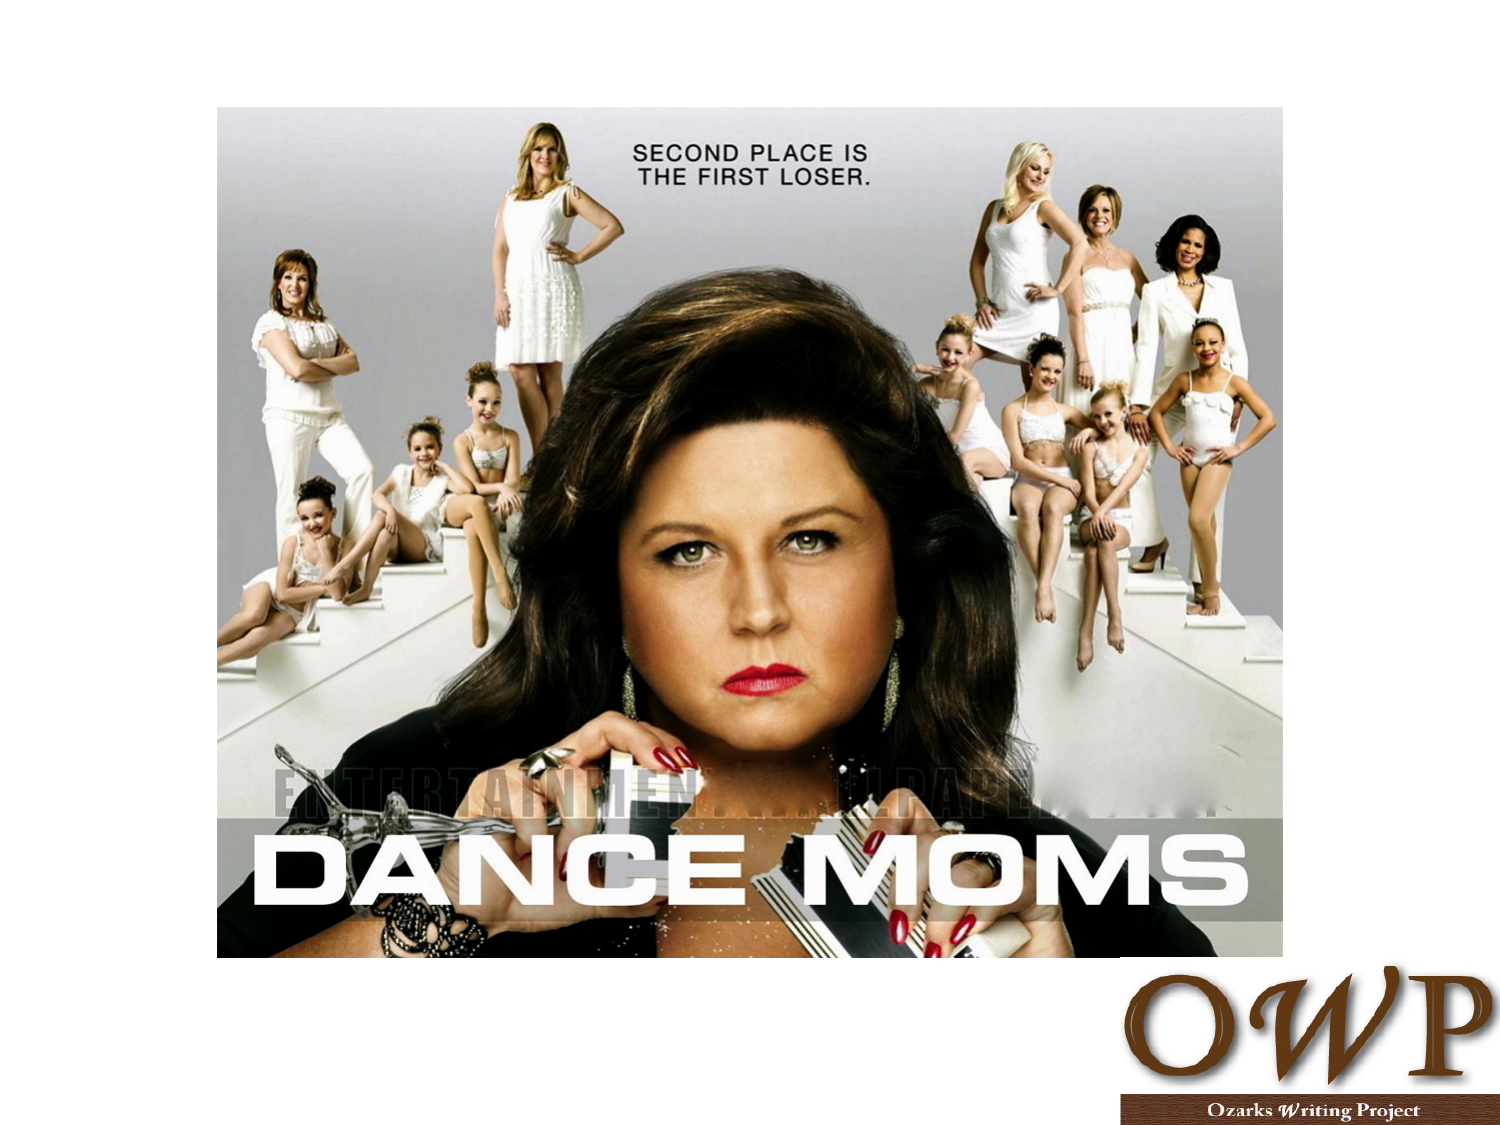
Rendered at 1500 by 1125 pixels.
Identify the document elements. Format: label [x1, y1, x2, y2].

picture [217, 107, 1500, 1125]
